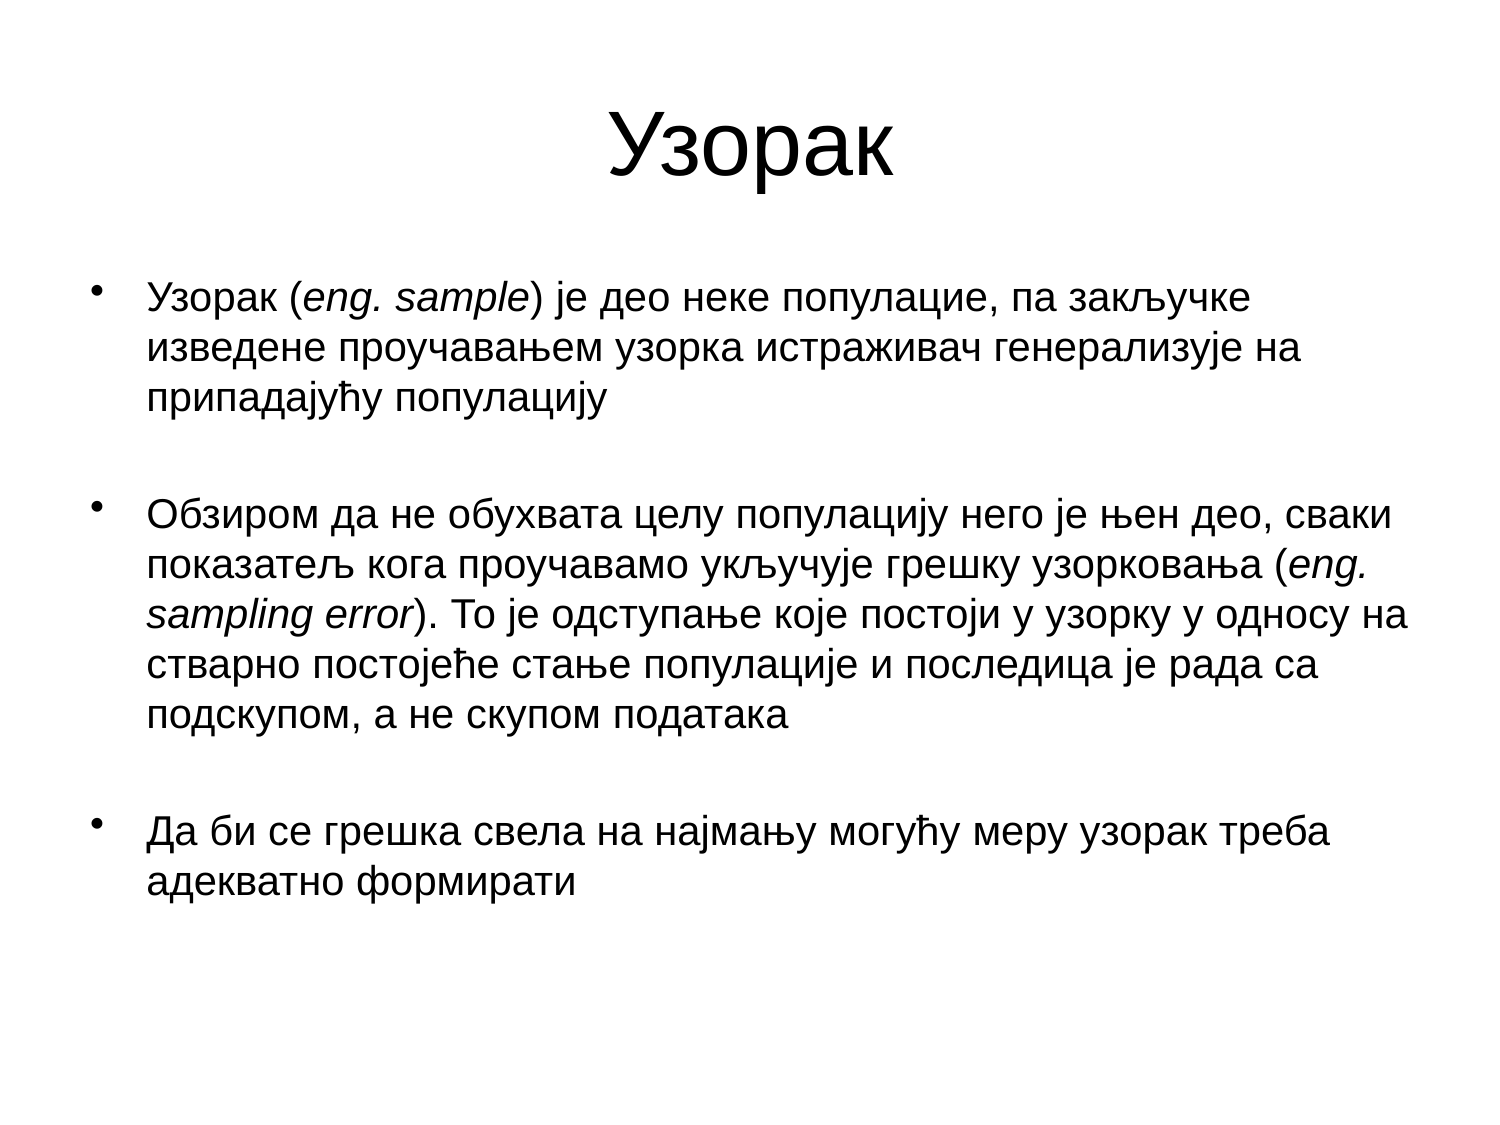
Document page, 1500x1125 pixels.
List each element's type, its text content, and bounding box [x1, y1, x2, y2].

list Узорак (eng. sample) је део неке популацие, па закључке изведене проучавањем узорка истраживач генерализује на припадајућу популацију Обзиром да не обухвата целу популацију него је њен део, сваки показатељ кога проучавамо укључује грешку узорковања (eng. sampling error). То је одступање које постоји у узорку у односу на стварно постојеће стање популације и последица је рада са подскупом, а не скупом података Да би се грешка свела на најмању могућу меру узорак треба адекватно формирати [74, 262, 1426, 1024]
title Узорак [74, 44, 1426, 233]
